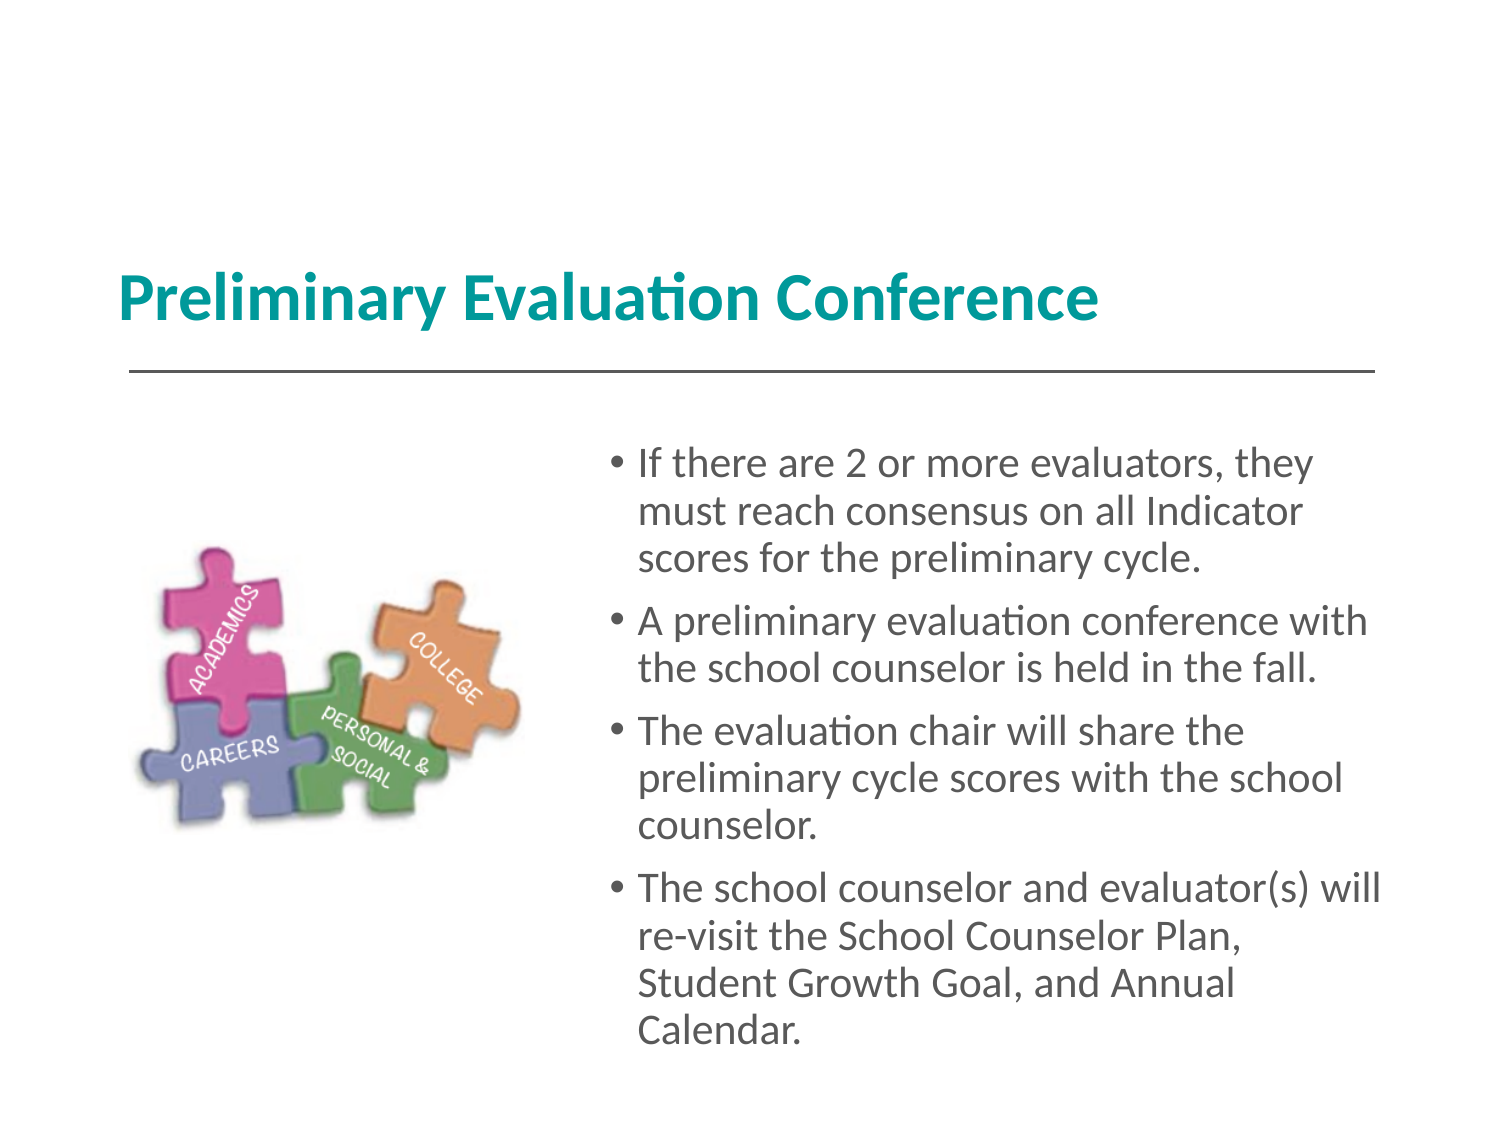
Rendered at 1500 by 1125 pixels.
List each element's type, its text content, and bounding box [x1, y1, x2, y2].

list If there are 2 or more evaluators, they must reach consensus on all Indicator scores for the preliminary cycle. A preliminary evaluation conference with the school counselor is held in the fall. The evaluation chair will share the preliminary cycle scores with the school counselor. The school counselor and evaluator(s) will re-visit the School Counselor Plan, Student Growth Goal, and Annual Calendar. [609, 440, 1383, 1079]
picture [128, 540, 525, 835]
title Preliminary Evaluation Conference [118, 160, 1421, 335]
